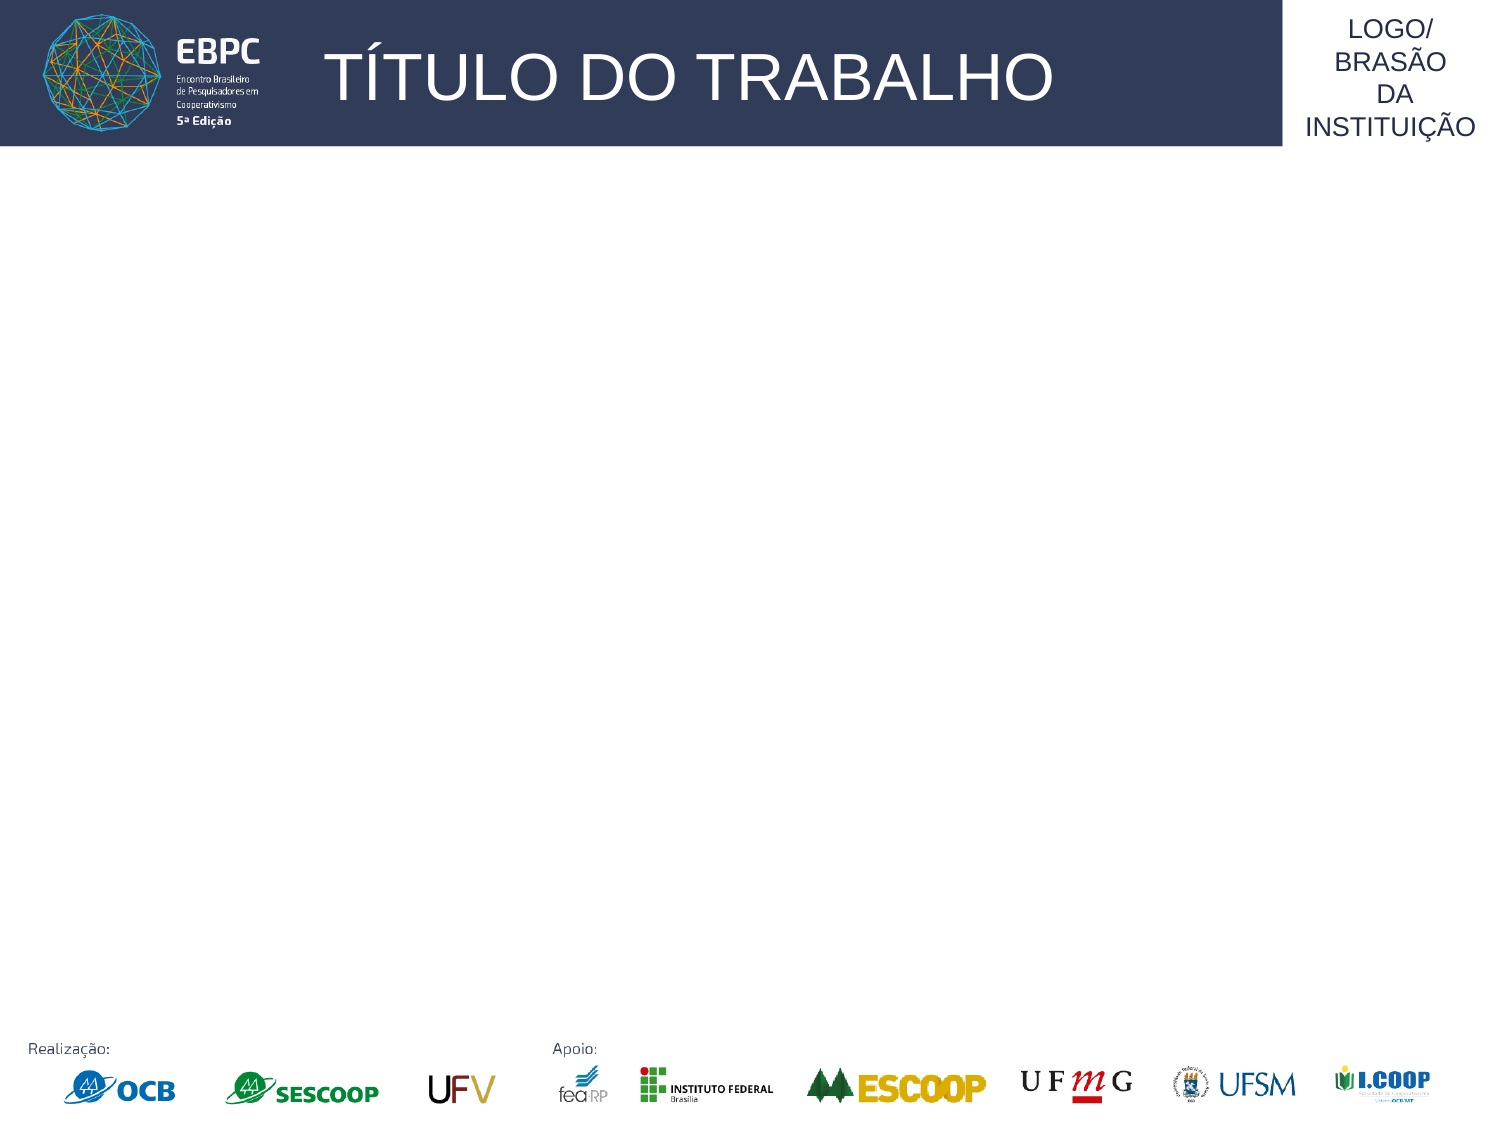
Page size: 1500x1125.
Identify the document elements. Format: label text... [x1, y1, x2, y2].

picture [0, 0, 1500, 1125]
title TÍTULO DO TRABALHO [308, 12, 1266, 135]
text_box LOGO/BRASÃO DA INSTITUIÇÃO [1290, 4, 1491, 150]
